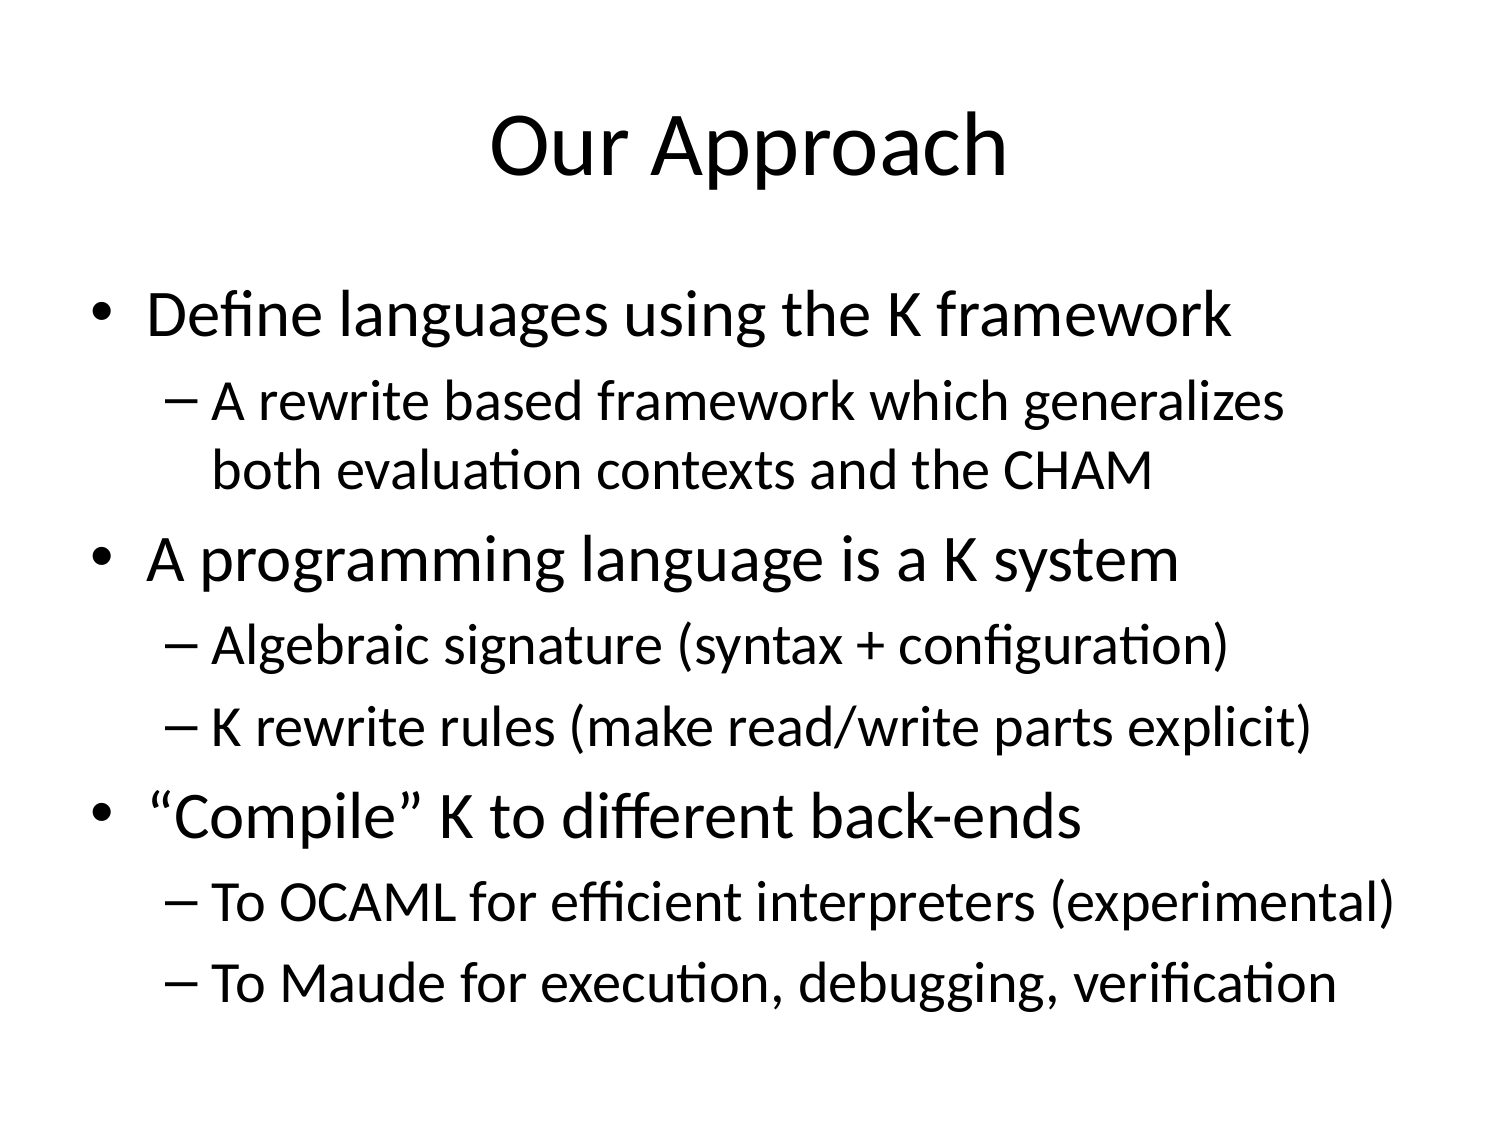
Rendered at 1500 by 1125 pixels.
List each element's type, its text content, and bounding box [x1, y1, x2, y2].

title Our Approach [75, 45, 1425, 233]
list Define languages using the K framework A rewrite based framework which generalizes both evaluation contexts and the CHAM A programming language is a K system Algebraic signature (syntax + configuration) K rewrite rules (make read/write parts explicit) “Compile” K to different back-ends To OCAML for efficient interpreters (experimental) To Maude for execution, debugging, verification [75, 262, 1425, 1075]
